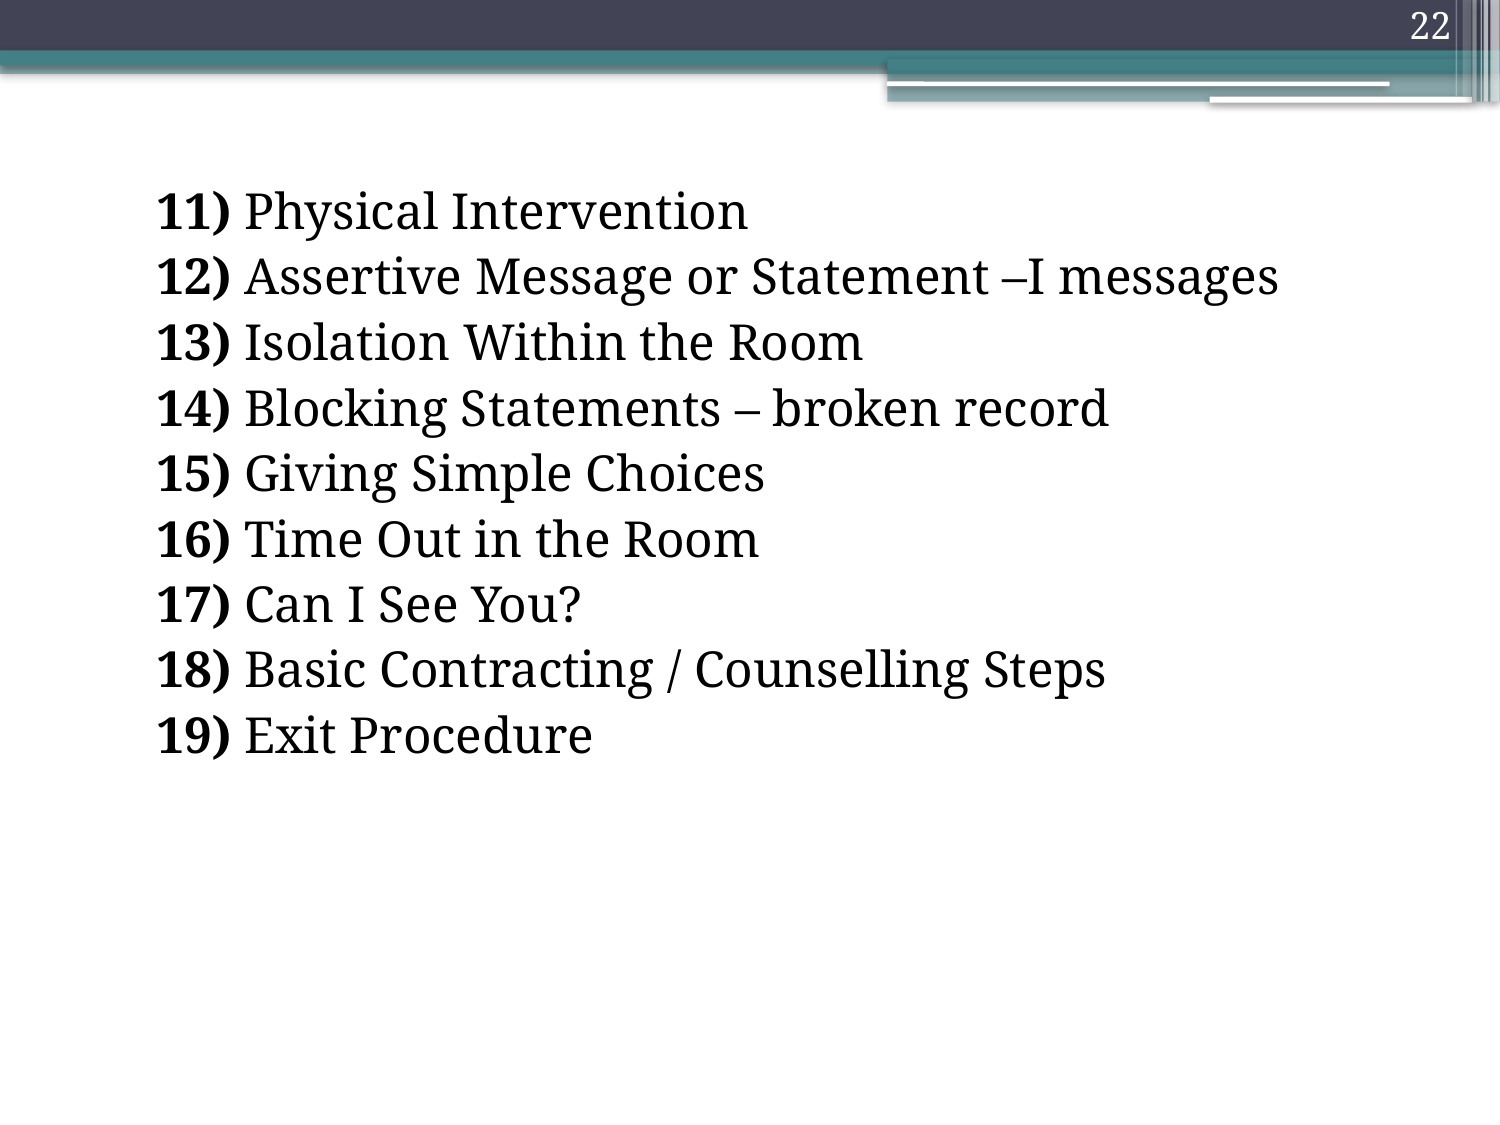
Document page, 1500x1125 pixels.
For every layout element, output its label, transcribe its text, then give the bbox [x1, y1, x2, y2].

list 11) Physical Intervention 12) Assertive Message or Statement –I messages 13) Isolation Within the Room 14) Blocking Statements – broken record 15) Giving Simple Choices 16) Time Out in the Room 17) Can I See You? 18) Basic Contracting / Counselling Steps 19) Exit Procedure [123, 172, 1387, 773]
slide_number 22 [1341, 0, 1466, 61]
